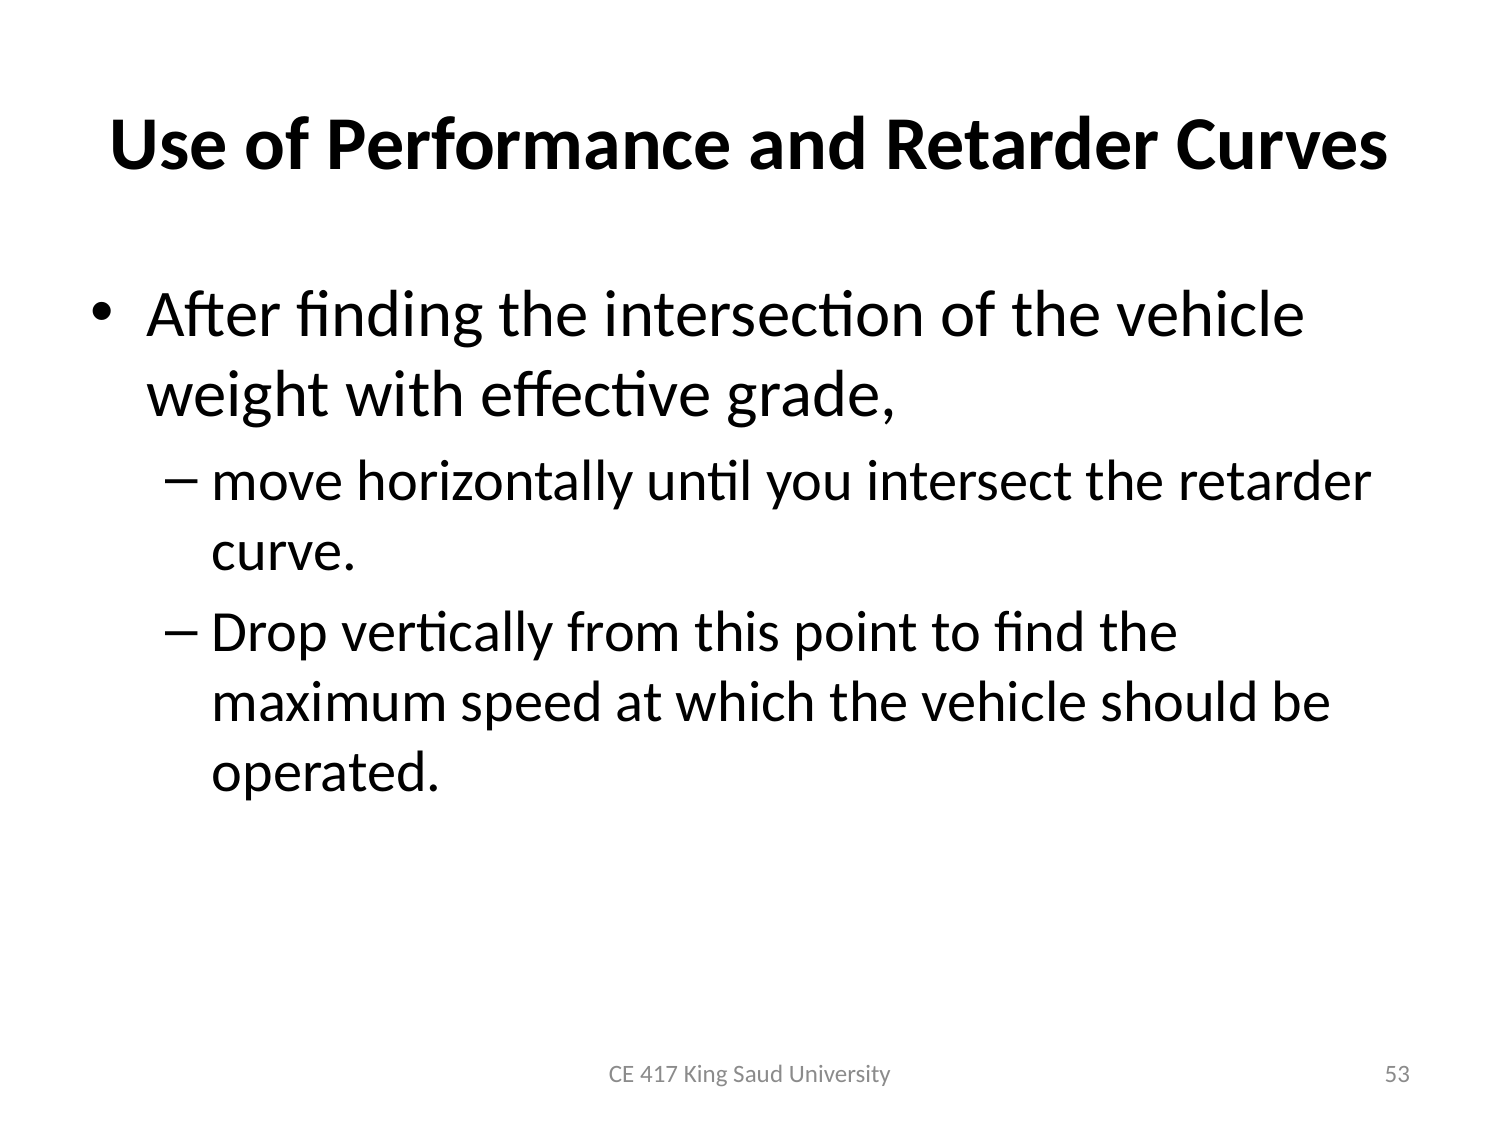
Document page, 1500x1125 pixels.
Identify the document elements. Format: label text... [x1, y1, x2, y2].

slide_number 53 [1074, 1042, 1425, 1103]
title Use of Performance and Retarder Curves [75, 45, 1425, 233]
list After finding the intersection of the vehicle weight with effective grade, move horizontally until you intersect the retarder curve. Drop vertically from this point to find the maximum speed at which the vehicle should be operated. [75, 262, 1425, 1005]
footer CE 417 King Saud University [512, 1042, 988, 1103]
